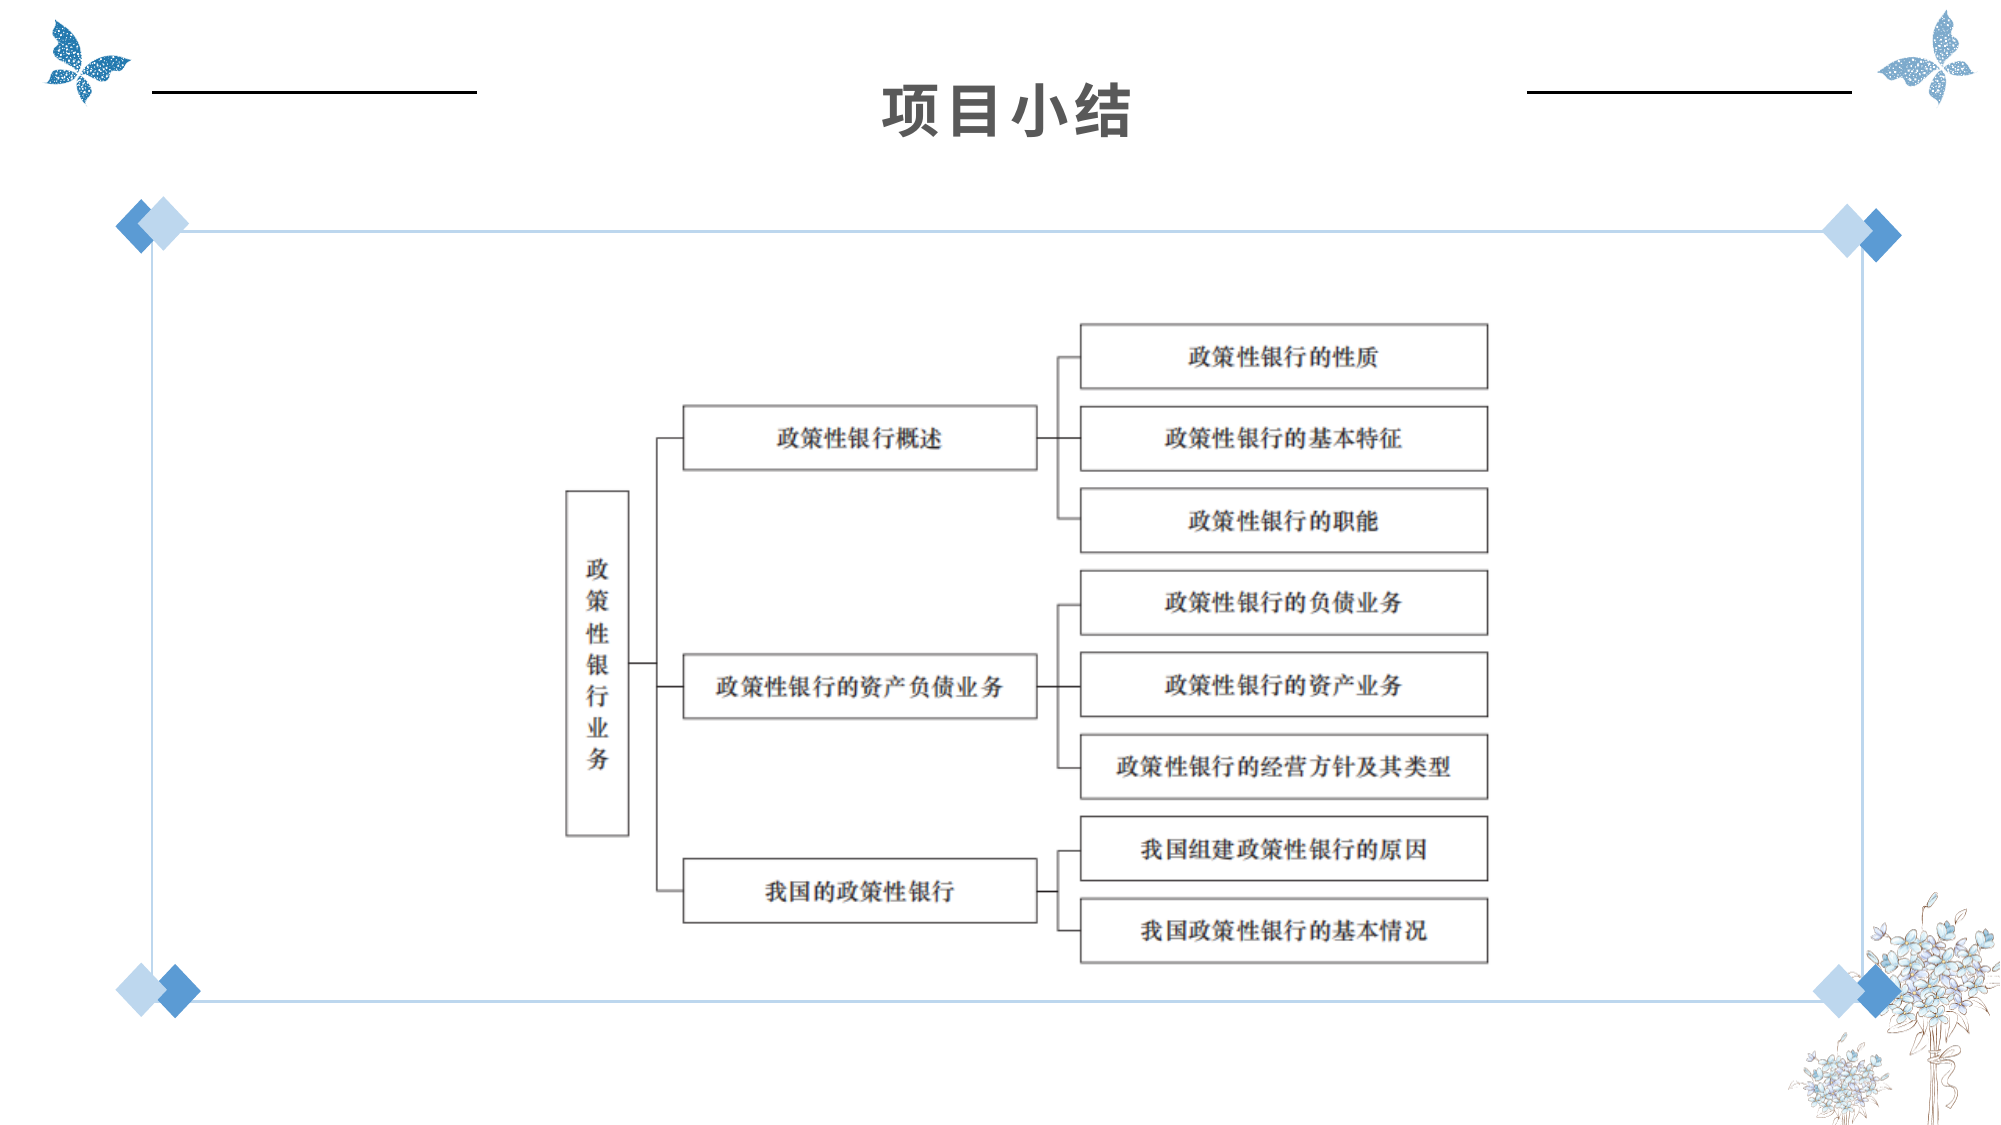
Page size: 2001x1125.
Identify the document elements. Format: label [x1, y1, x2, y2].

text_box [151, 66, 1852, 153]
picture [503, 314, 1534, 977]
picture [1788, 892, 2000, 1125]
text_box [115, 196, 1902, 1019]
